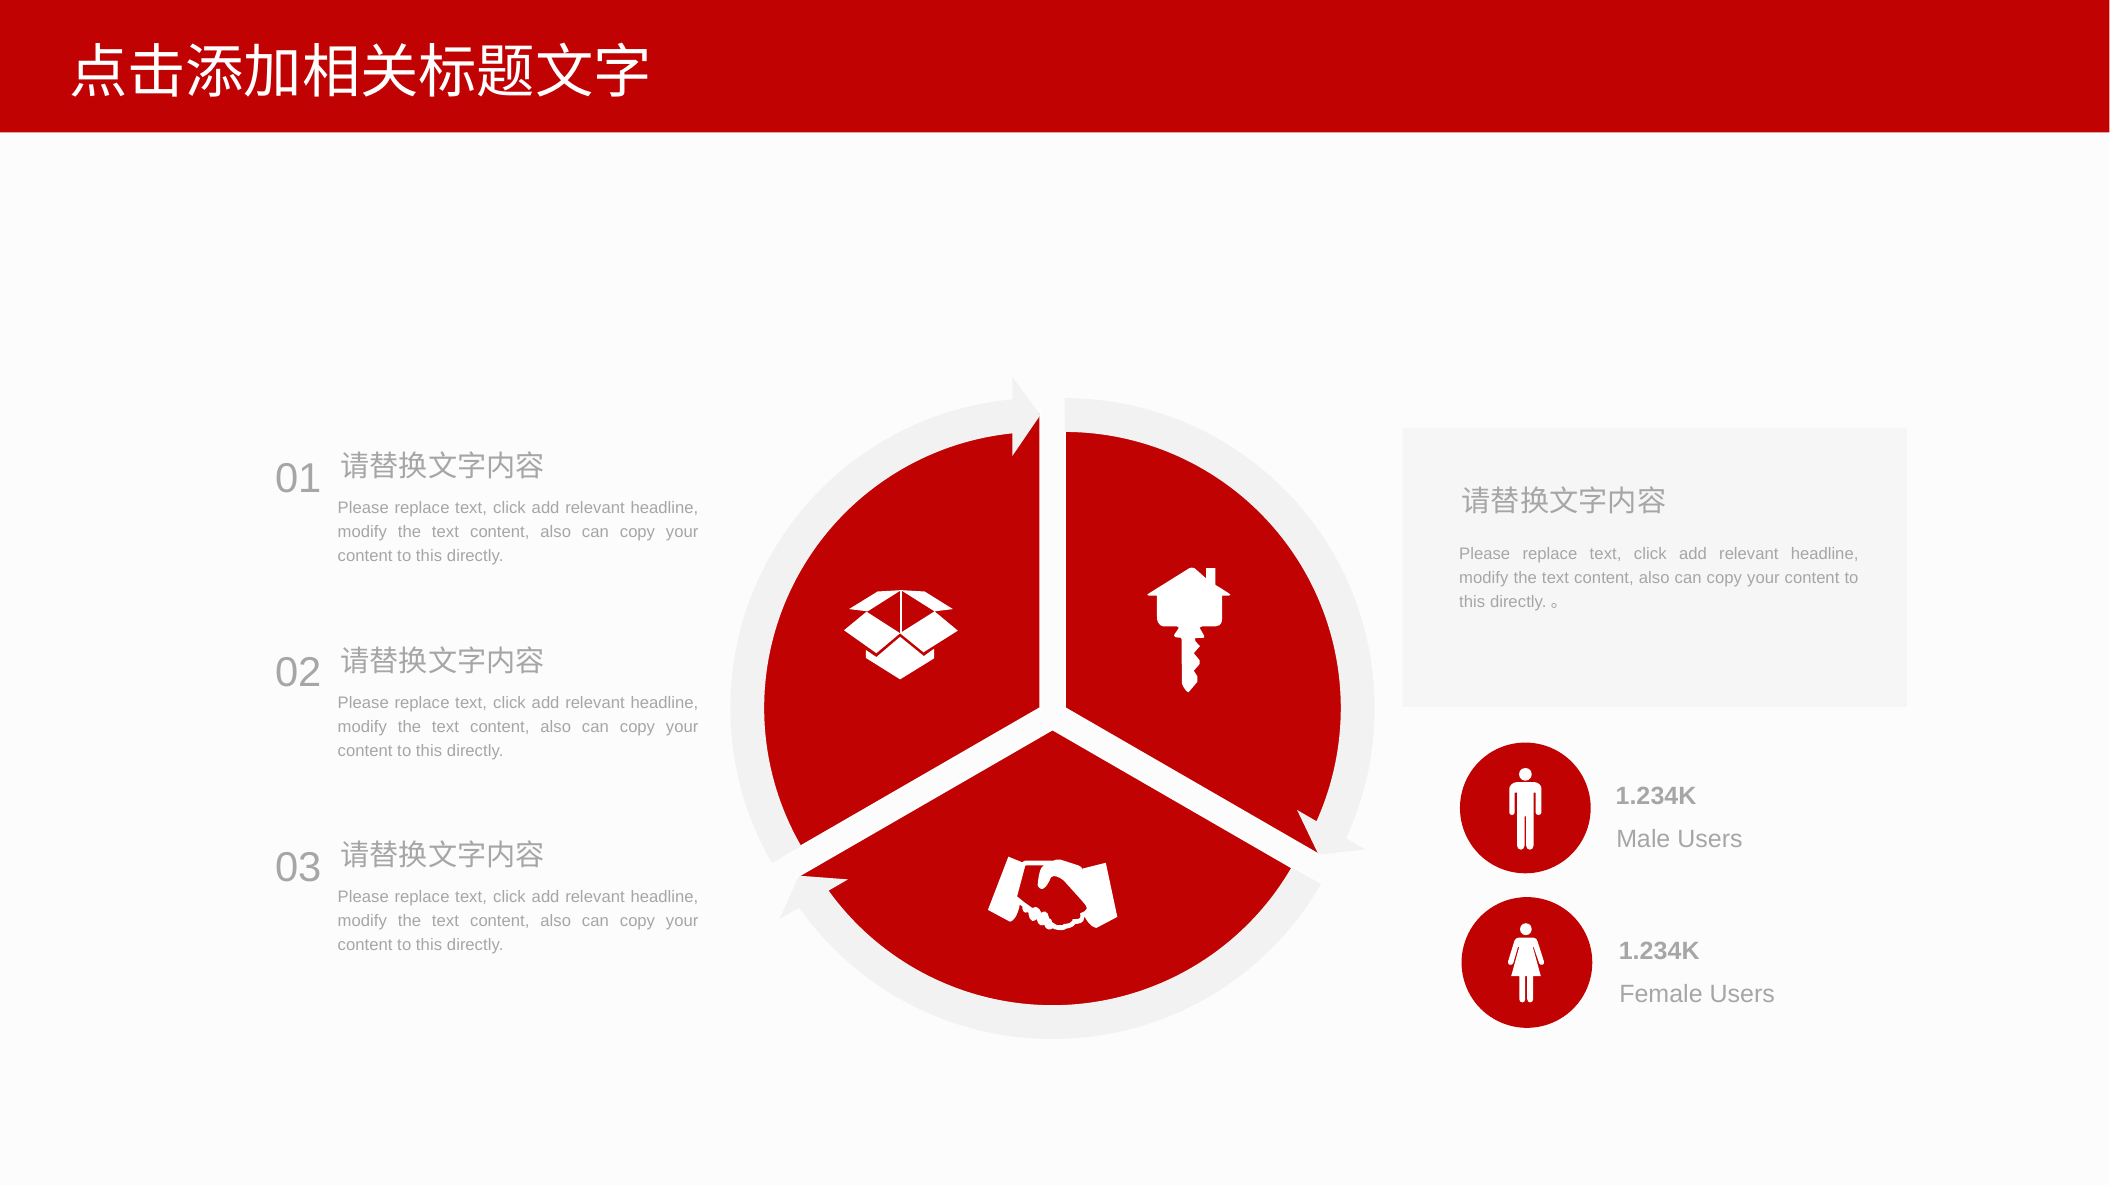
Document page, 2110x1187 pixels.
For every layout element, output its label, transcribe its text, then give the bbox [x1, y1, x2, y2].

text_box 1.234K [1603, 920, 1715, 972]
text_box Female Users [1604, 963, 1791, 1015]
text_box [322, 433, 707, 572]
text_box 02 [260, 627, 322, 703]
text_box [707, 375, 1398, 1062]
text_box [1461, 897, 1593, 1028]
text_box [322, 822, 707, 961]
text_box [1459, 742, 1591, 874]
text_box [1402, 427, 1907, 707]
text_box 1.234K [1600, 766, 1712, 817]
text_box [844, 590, 958, 680]
text_box 点击添加相关标题文字 [54, 26, 667, 112]
text_box 03 [260, 822, 322, 897]
text_box Male Users [1601, 809, 1758, 861]
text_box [322, 627, 707, 766]
text_box 01 [260, 433, 322, 509]
